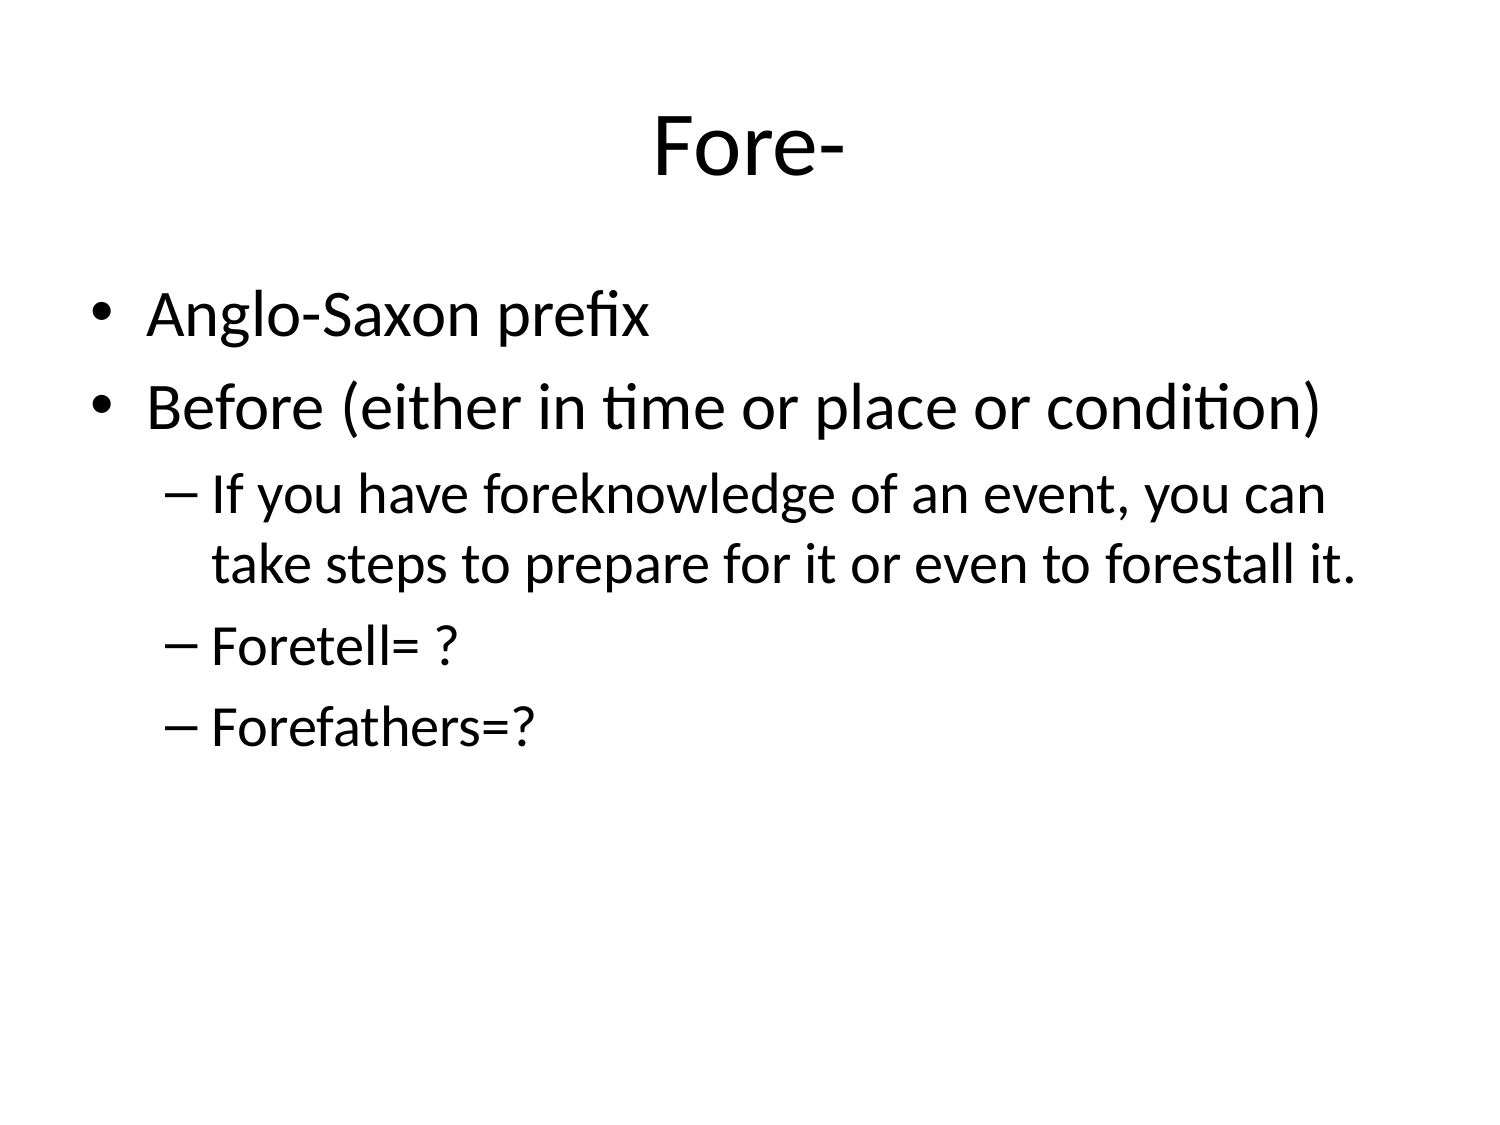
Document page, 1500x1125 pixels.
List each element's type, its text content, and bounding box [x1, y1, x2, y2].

list Anglo-Saxon prefix Before (either in time or place or condition) If you have foreknowledge of an event, you can take steps to prepare for it or even to forestall it. Foretell= ? Forefathers=? [75, 262, 1425, 1005]
title Fore- [75, 45, 1425, 233]
